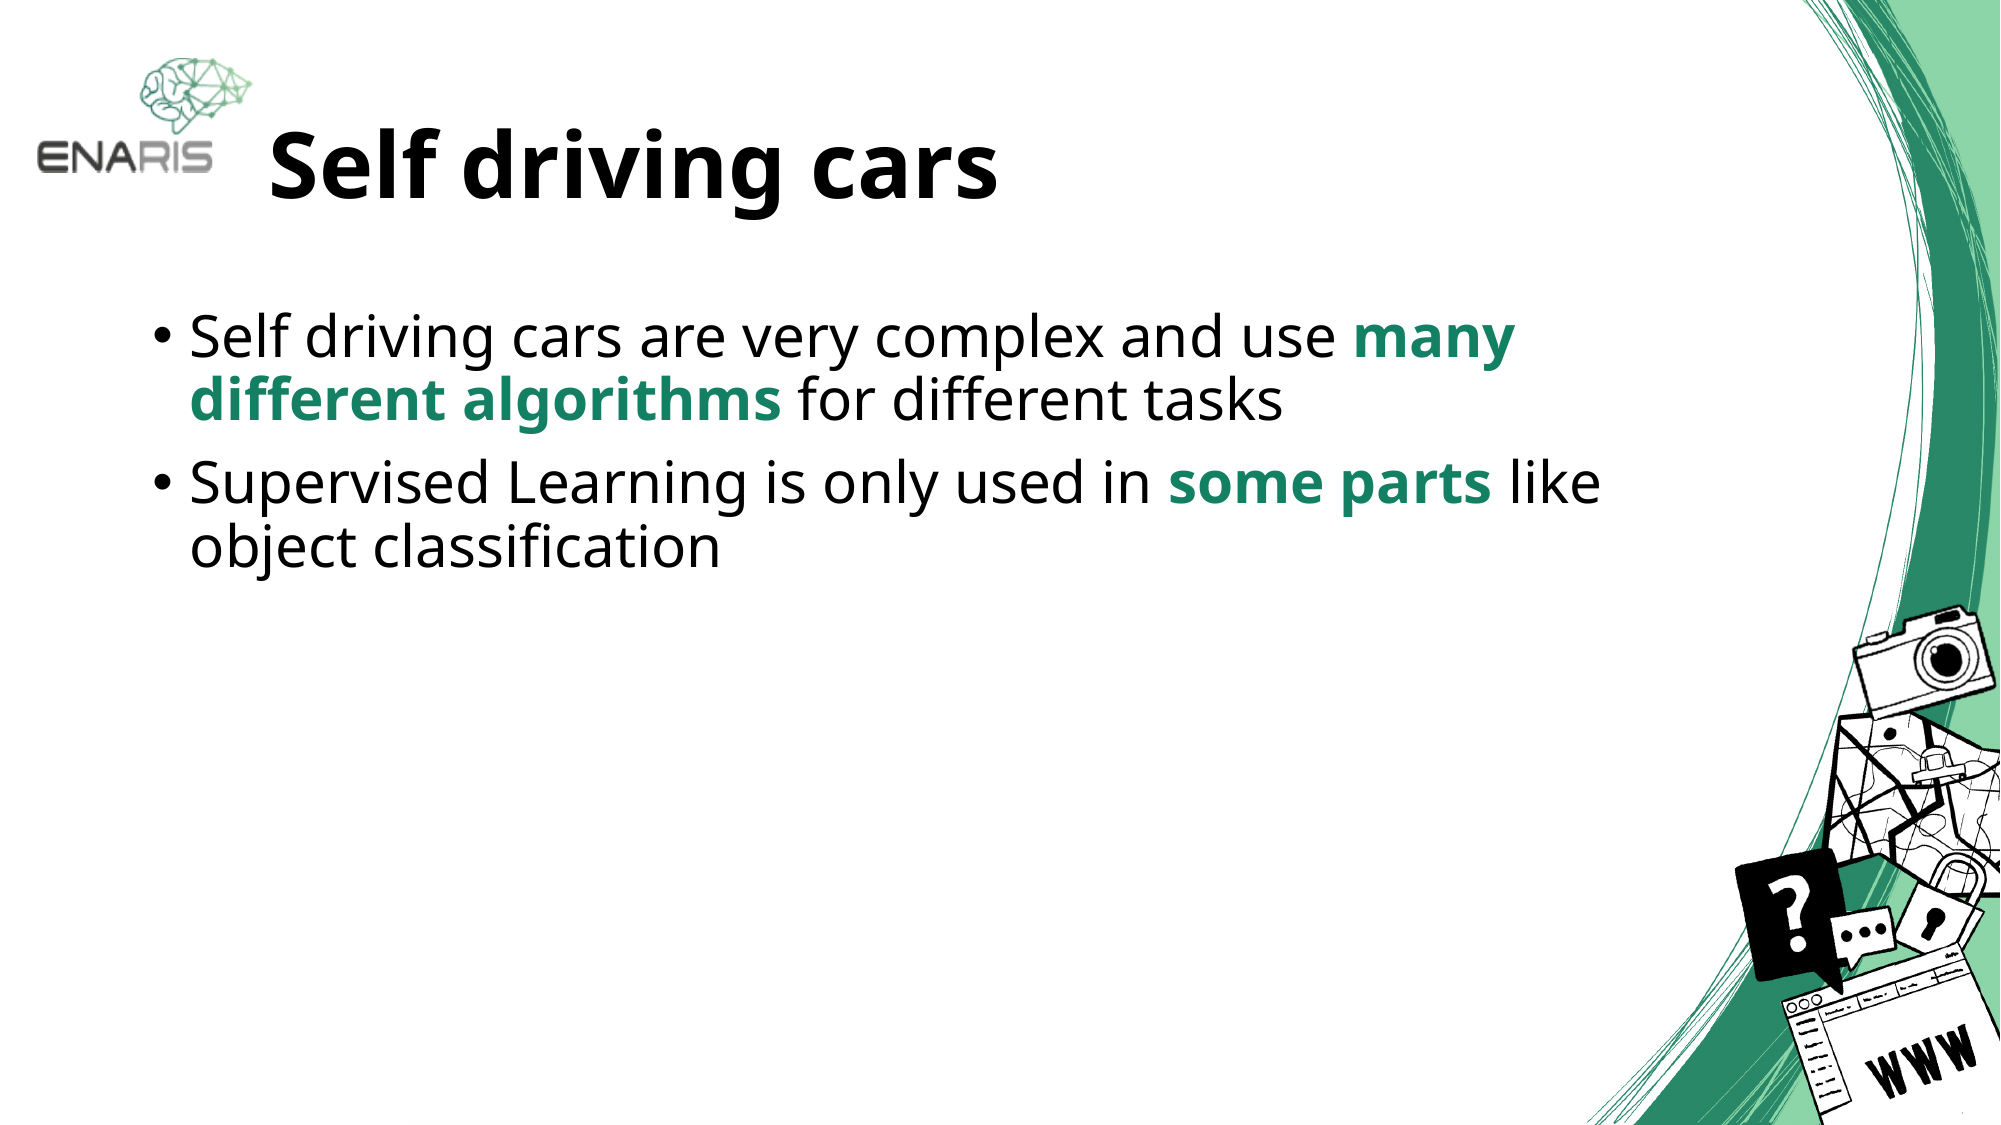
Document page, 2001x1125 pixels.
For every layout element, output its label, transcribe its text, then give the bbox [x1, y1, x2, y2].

title Self driving cars [253, 59, 1863, 278]
picture [37, 58, 254, 173]
list Self driving cars are very complex and use many different algorithms for different tasks Supervised Learning is only used in some parts like object classification [137, 299, 1734, 1014]
picture [408, 0, 2000, 1125]
